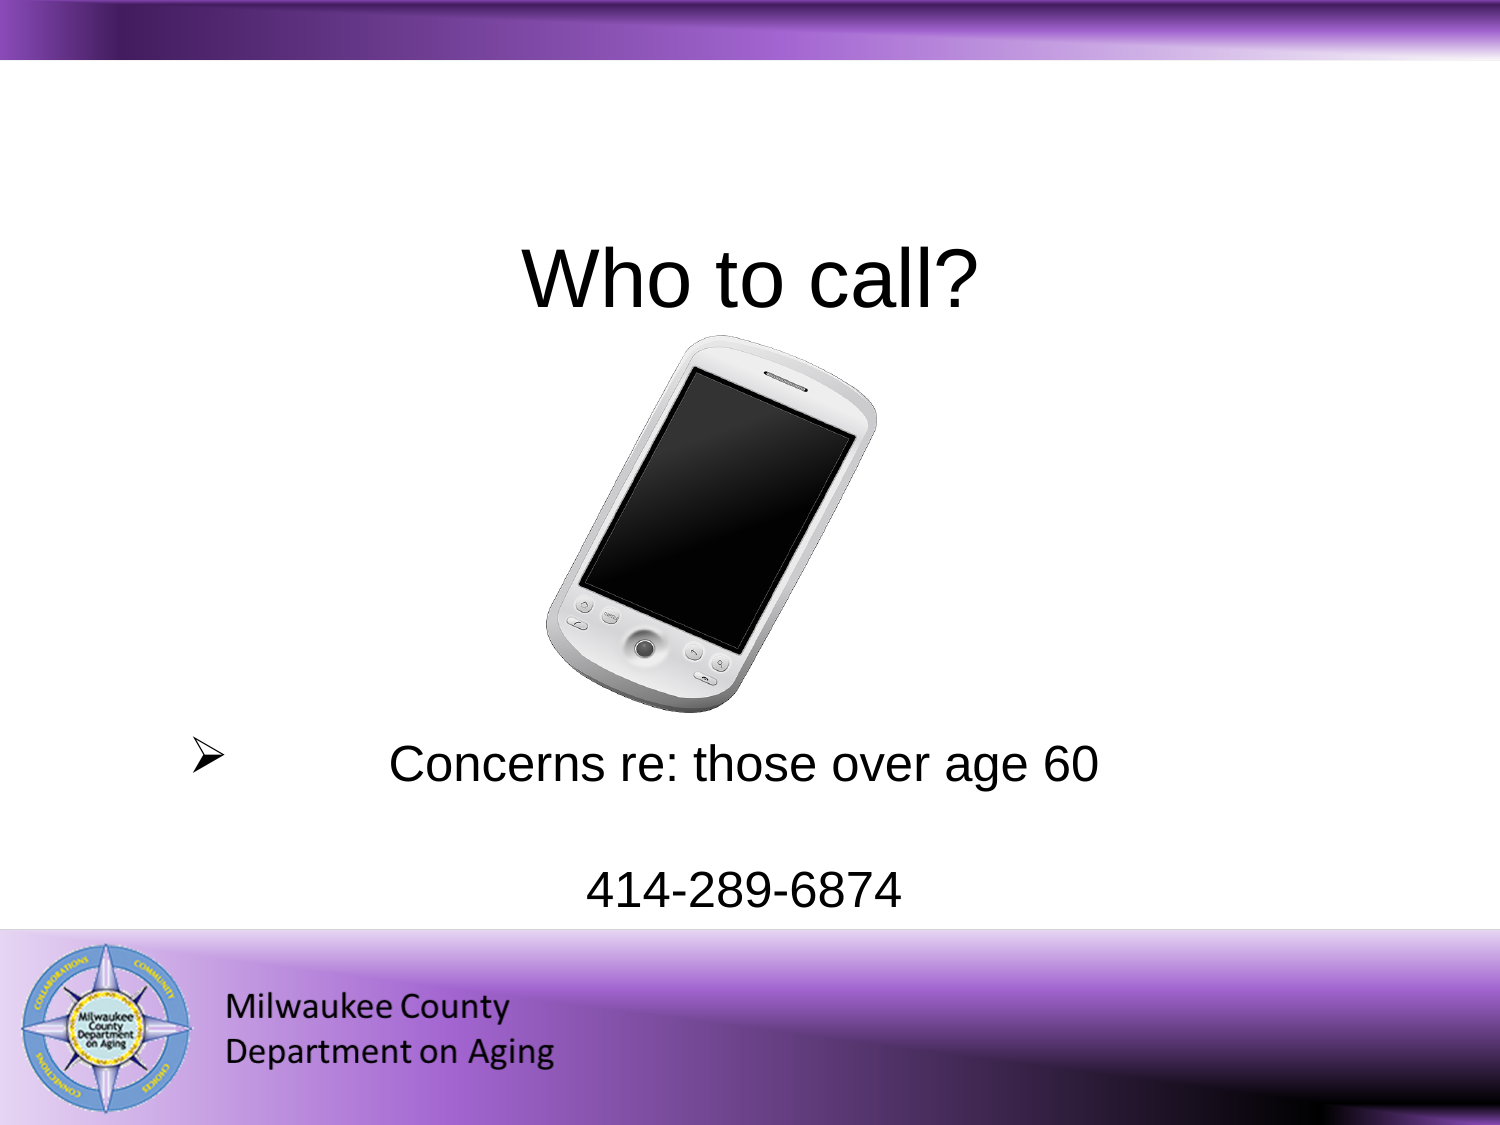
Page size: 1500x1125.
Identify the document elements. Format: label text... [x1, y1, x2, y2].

picture [0, 0, 1500, 1125]
title Who to call? [68, 130, 1397, 430]
subtitle Concerns re: those under age 60 Milwaukee County Disability Resource Center 414-289-6660 Concerns re: those over age 60 Milwaukee County Aging Resource Center 414-289-6874 [82, 579, 1358, 929]
